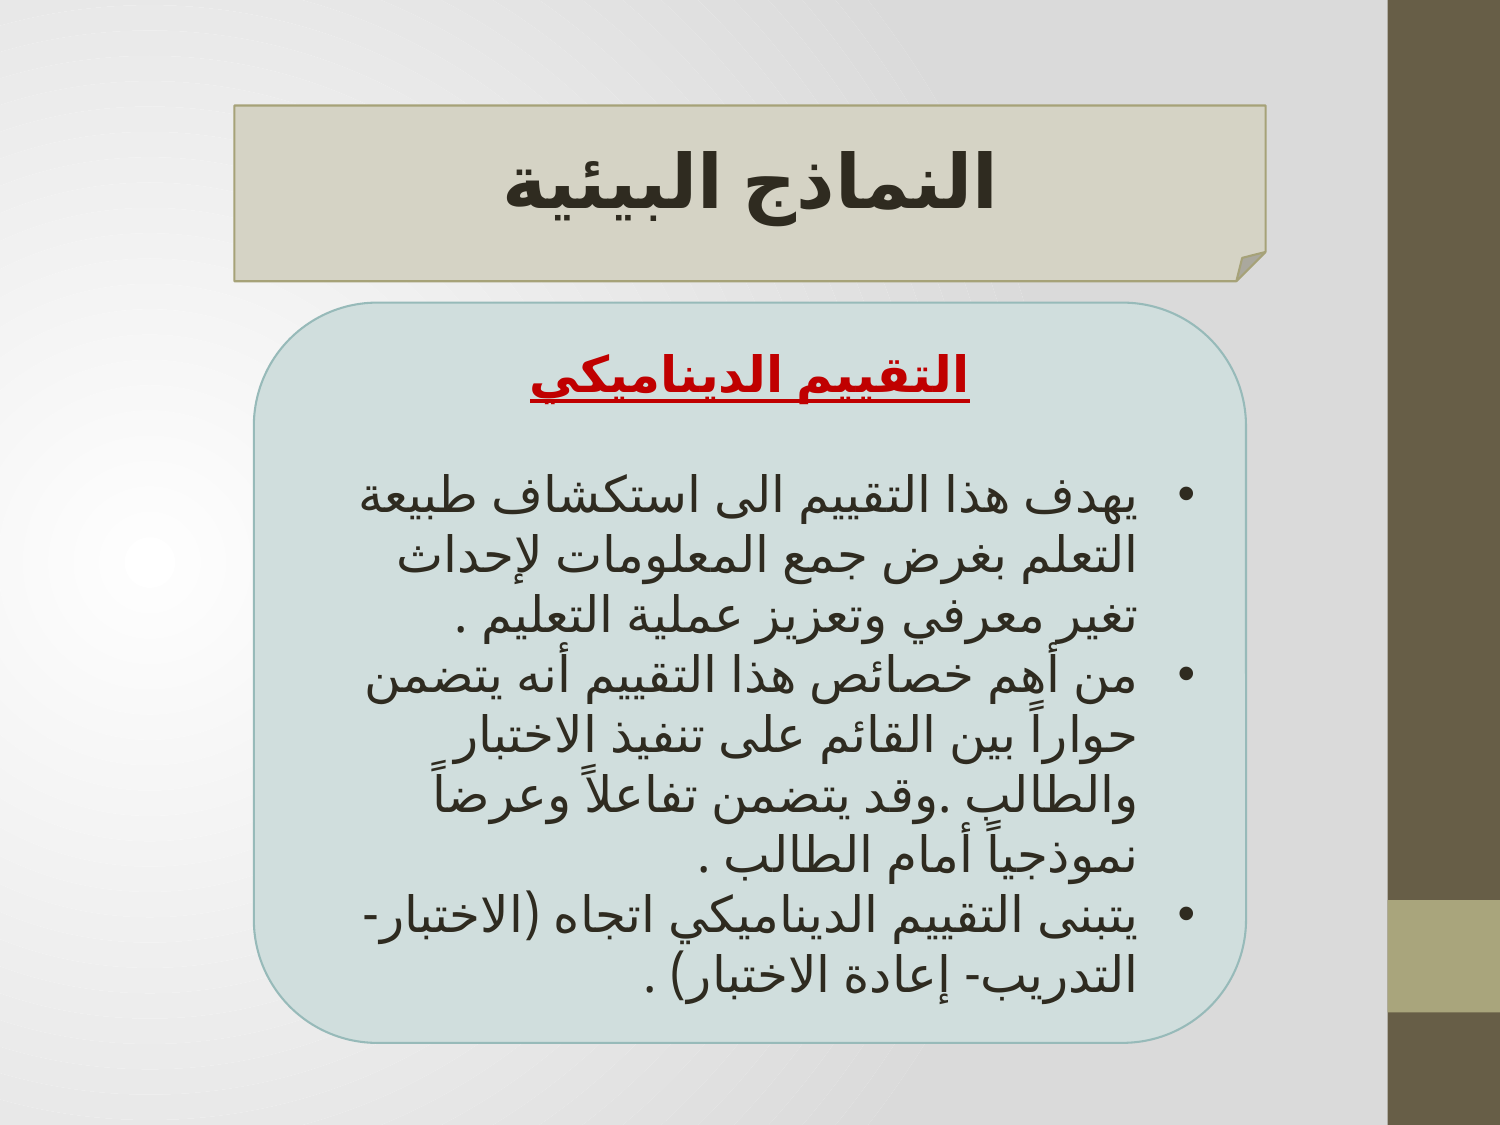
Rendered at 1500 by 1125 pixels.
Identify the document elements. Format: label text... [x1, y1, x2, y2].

text_box التقييم الديناميكي يهدف هذا التقييم الى استكشاف طبيعة التعلم بغرض جمع المعلومات لإحداث تغير معرفي وتعزيز عملية التعليم . من أهم خصائص هذا التقييم أنه يتضمن حواراً بين القائم على تنفيذ الاختبار والطالب .وقد يتضمن تفاعلاً وعرضاً نموذجياً أمام الطالب . يتبنى التقييم الديناميكي اتجاه (الاختبار- التدريب- إعادة الاختبار) . [252, 301, 1248, 1044]
text_box النماذج البيئية [233, 104, 1267, 283]
